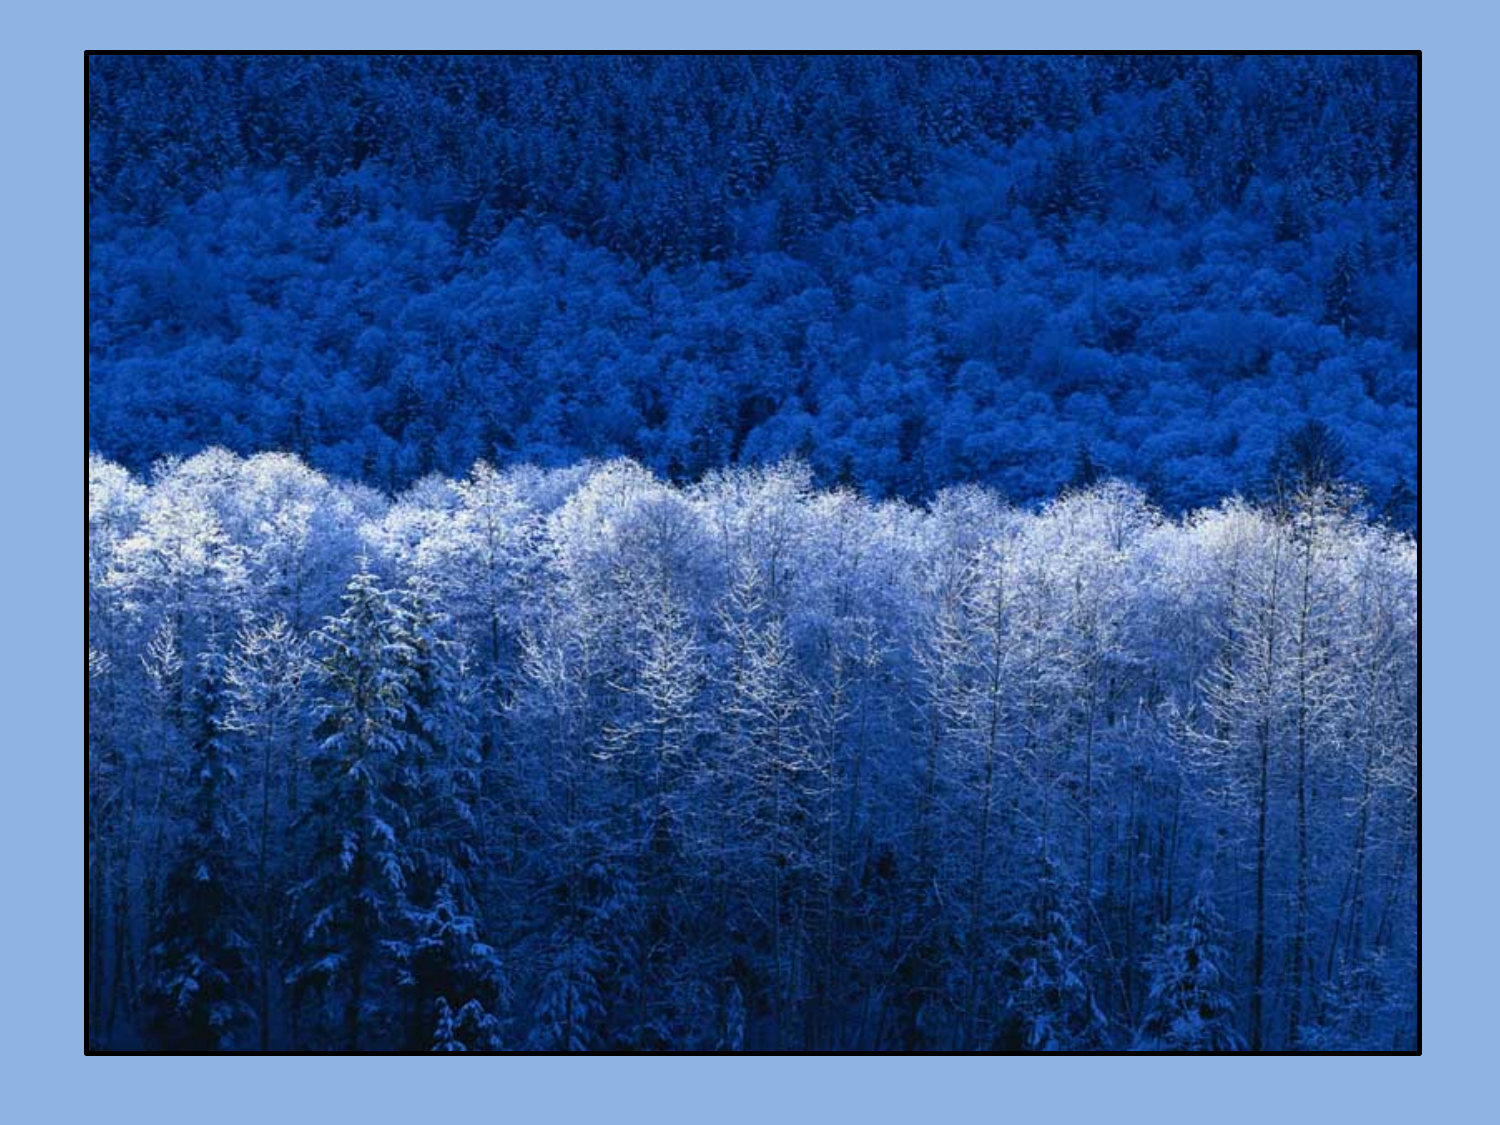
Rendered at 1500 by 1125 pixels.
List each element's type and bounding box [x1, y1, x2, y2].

picture [88, 54, 1418, 1052]
